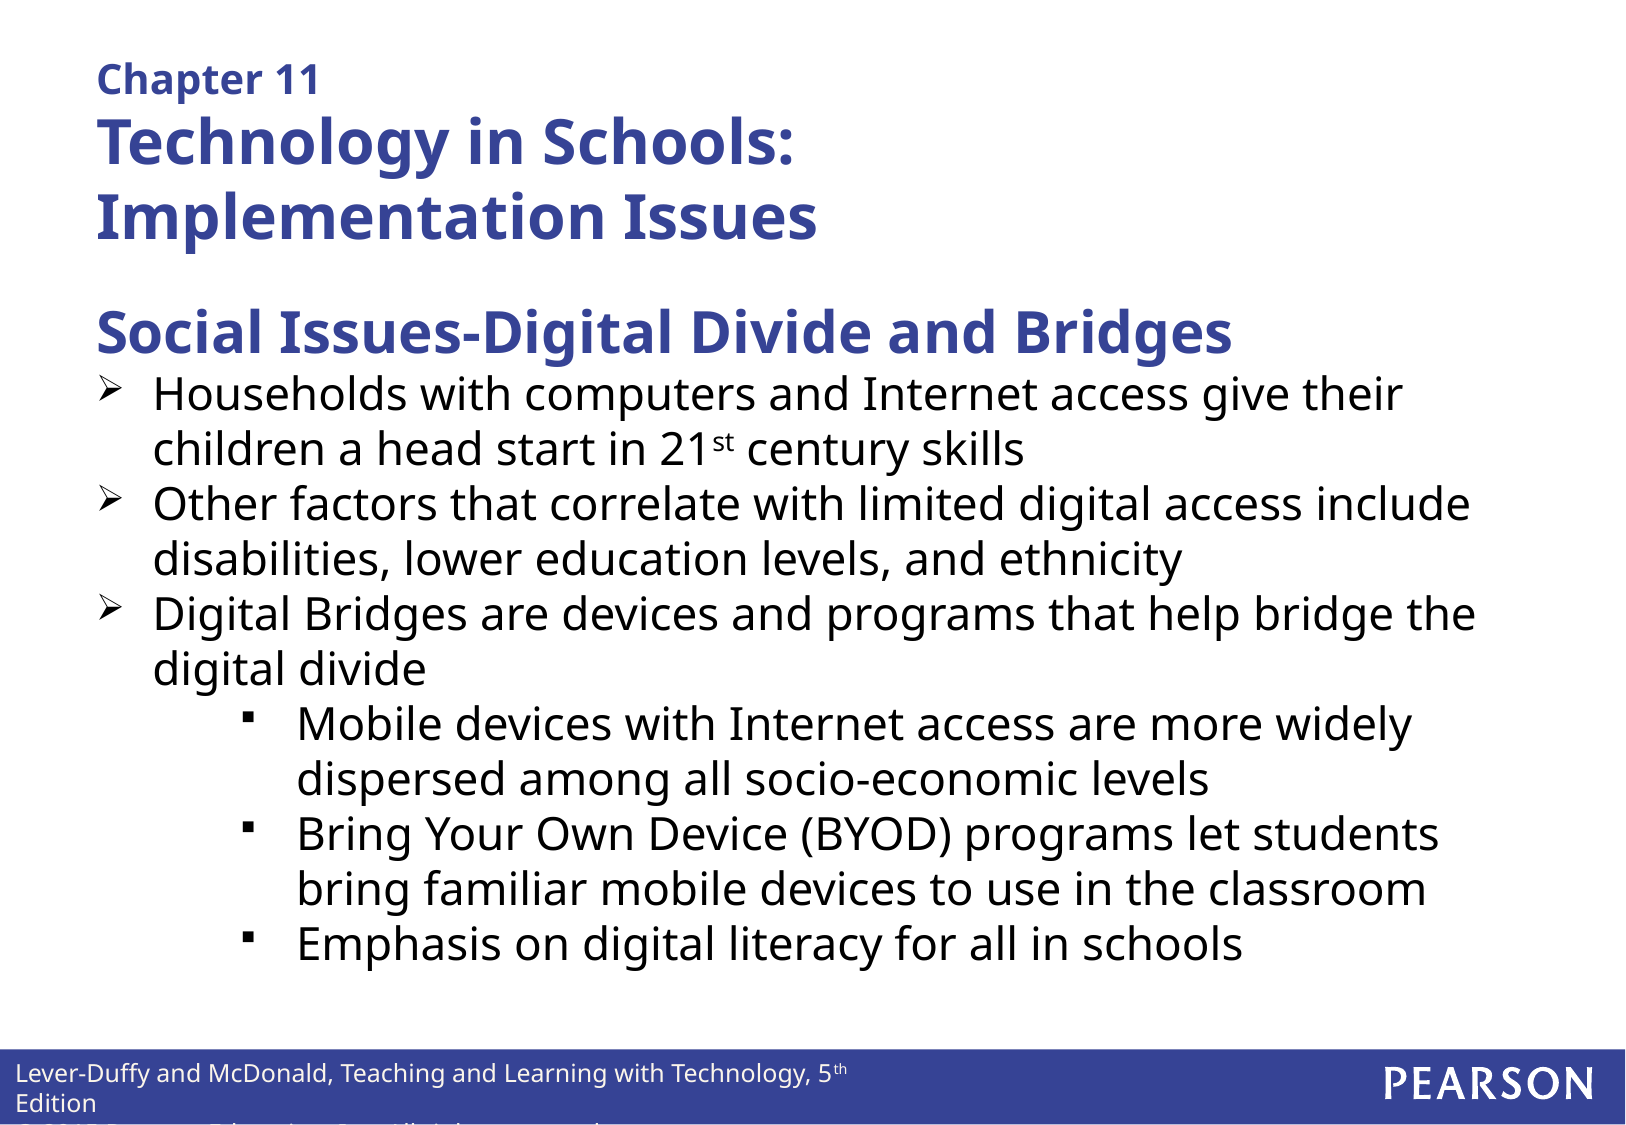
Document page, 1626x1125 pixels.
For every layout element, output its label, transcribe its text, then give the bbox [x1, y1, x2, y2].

title Chapter 11 Technology in Schools: Implementation Issues [81, 45, 1544, 233]
list Social Issues-Digital Divide and Bridges Households with computers and Internet access give their children a head start in 21st century skills Other factors that correlate with limited digital access include disabilities, lower education levels, and ethnicity Digital Bridges are devices and programs that help bridge the digital divide Mobile devices with Internet access are more widely dispersed among all socio-economic levels Bring Your Own Device (BYOD) programs let students bring familiar mobile devices to use in the classroom Emphasis on digital literacy for all in schools [81, 287, 1544, 1005]
